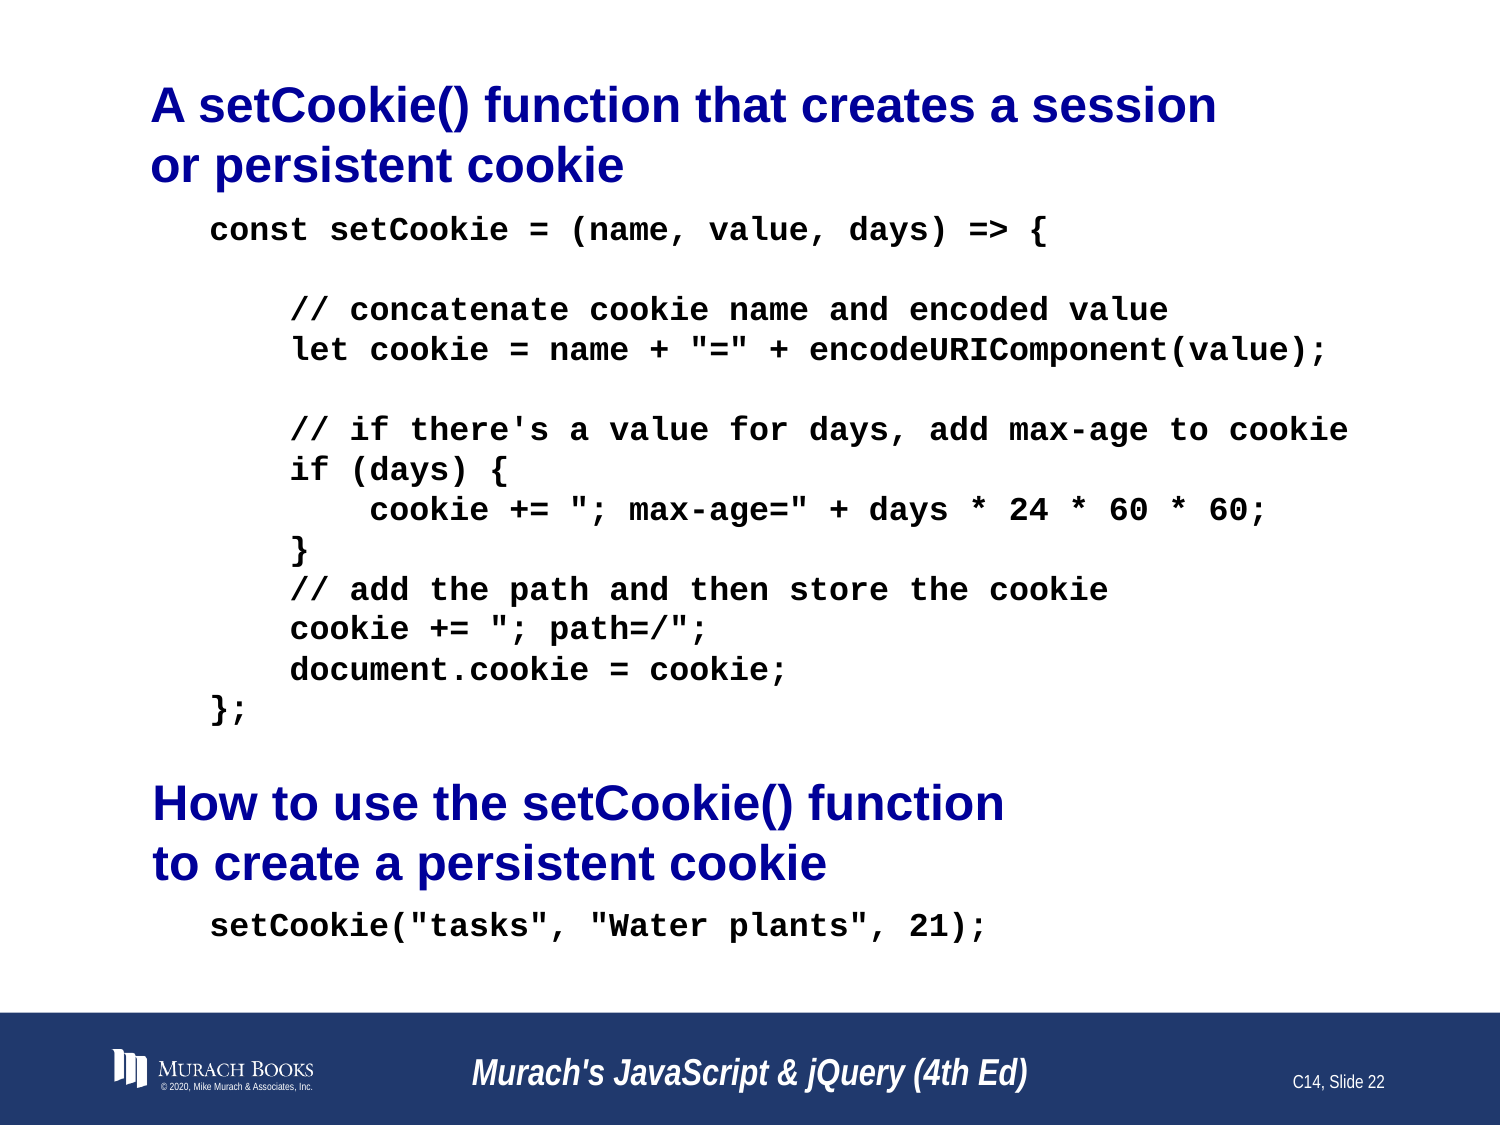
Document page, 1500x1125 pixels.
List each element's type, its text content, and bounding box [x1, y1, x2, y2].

slide_number C14, Slide 22 [1087, 1025, 1400, 1100]
slide_number Murach's JavaScript & jQuery (4th Ed) [463, 1025, 1050, 1100]
footer © 2020, Mike Murach & Associates, Inc. [12, 1025, 463, 1100]
title A setCookie() function that creates a session or persistent cookie [150, 72, 1350, 194]
list const setCookie = (name, value, days) => { // concatenate cookie name and encoded value let cookie = name + "=" + encodeURIComponent(value); // if there's a value for days, add max-age to cookie if (days) { cookie += "; max-age=" + days * 24 * 60 * 60; } // add the path and then store the cookie cookie += "; path=/"; document.cookie = cookie; }; How to use the setCookie() function to create a persistent cookie setCookie("tasks", "Water plants", 21); [137, 200, 1375, 1000]
